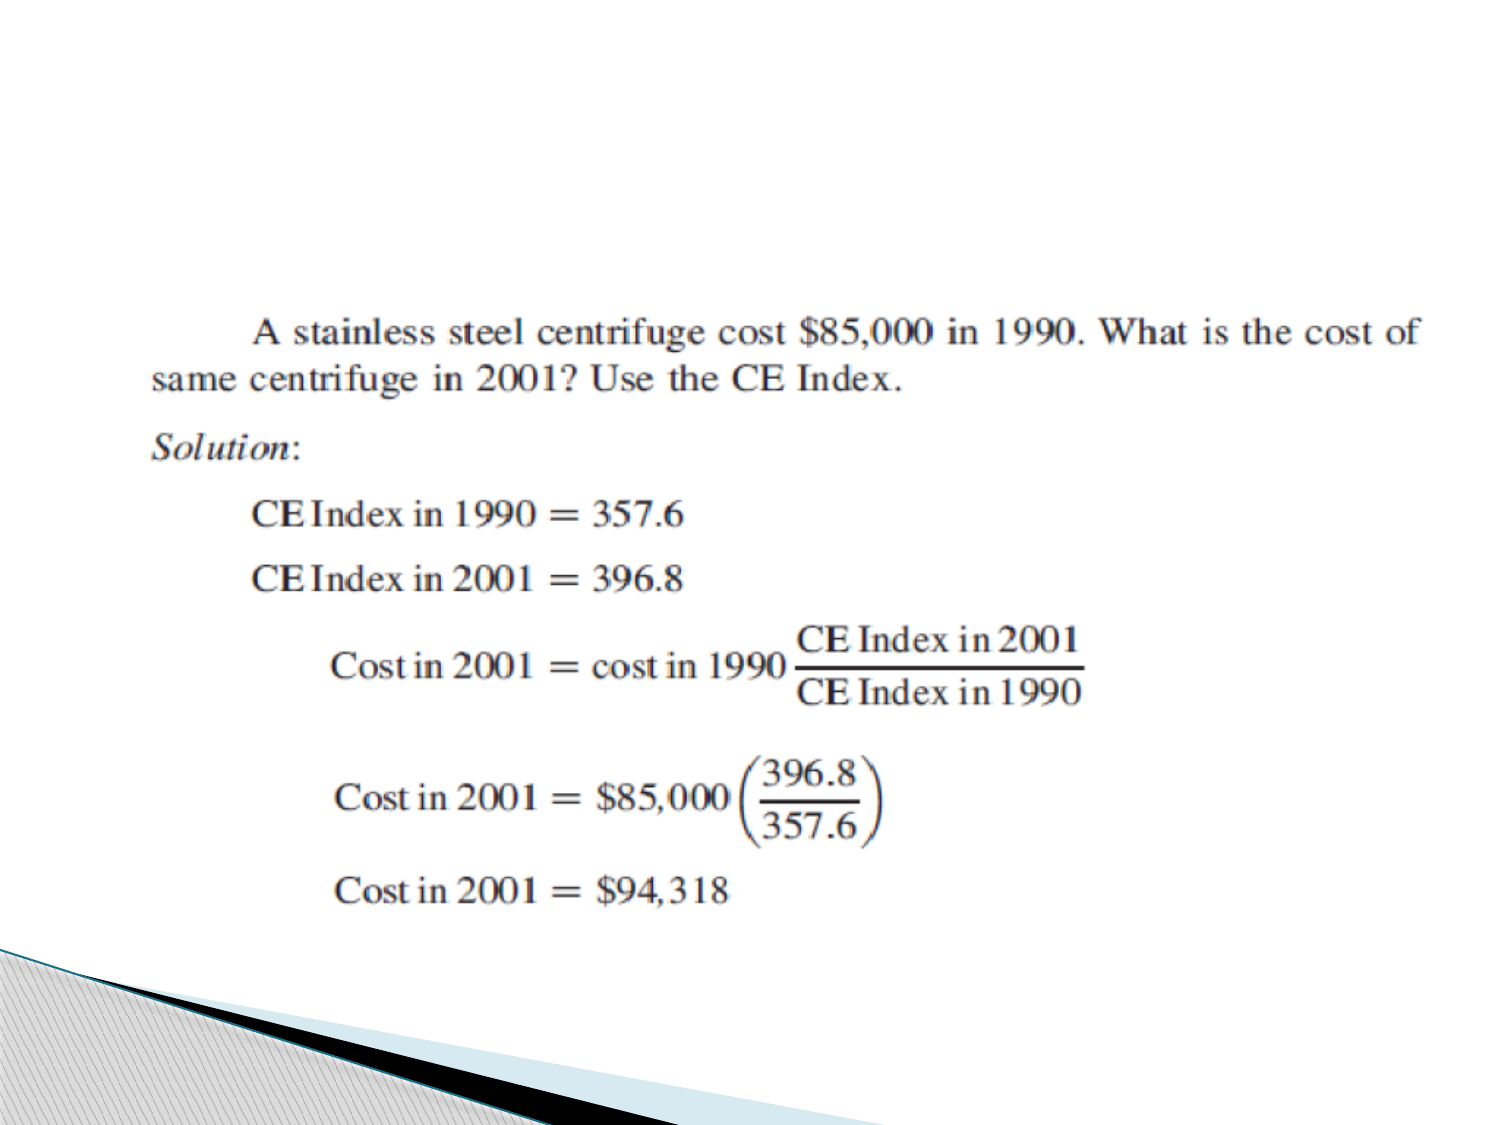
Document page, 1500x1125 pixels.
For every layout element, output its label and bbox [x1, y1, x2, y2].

list [74, 307, 1426, 921]
